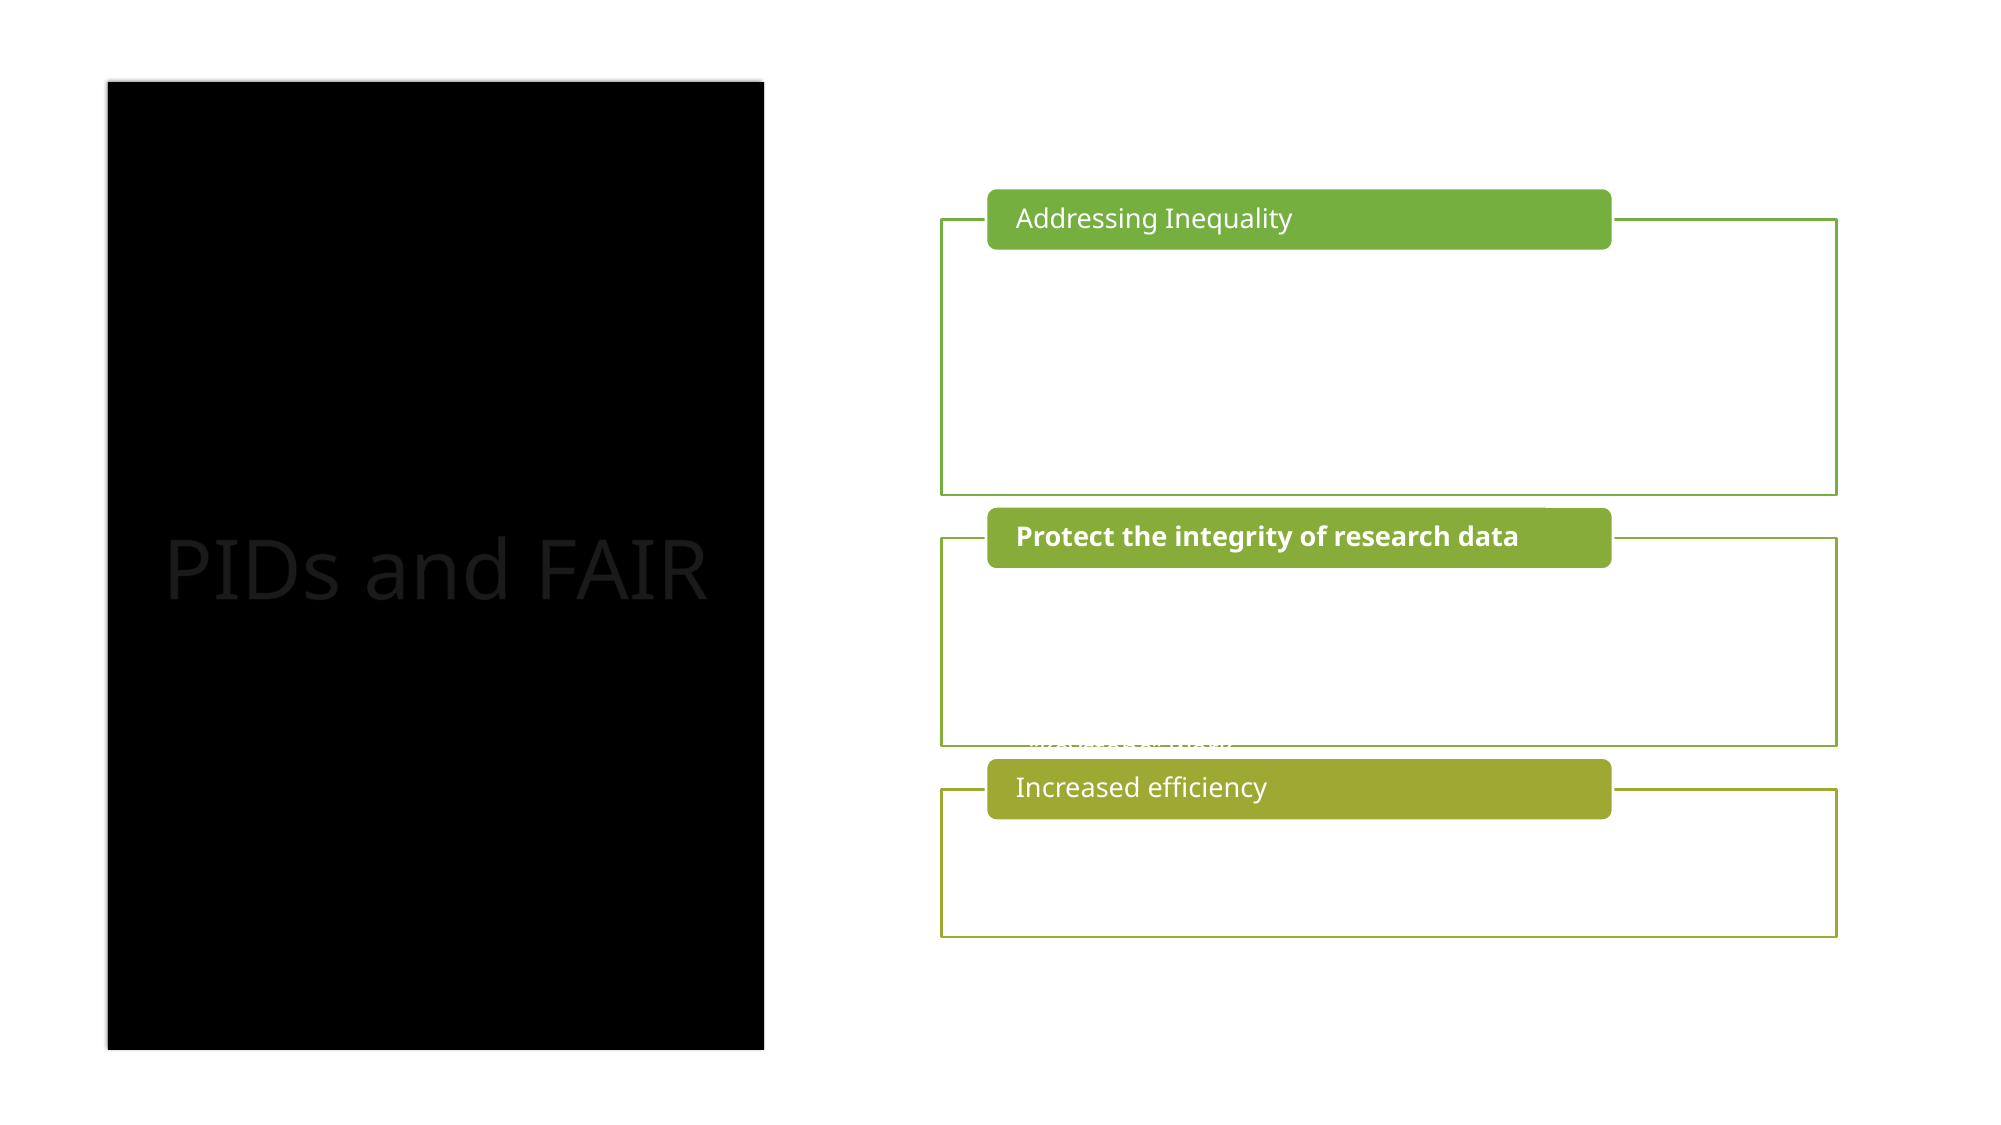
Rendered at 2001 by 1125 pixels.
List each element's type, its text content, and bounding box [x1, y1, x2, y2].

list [941, 165, 1838, 960]
title PIDs and FAIR [107, 82, 765, 1050]
